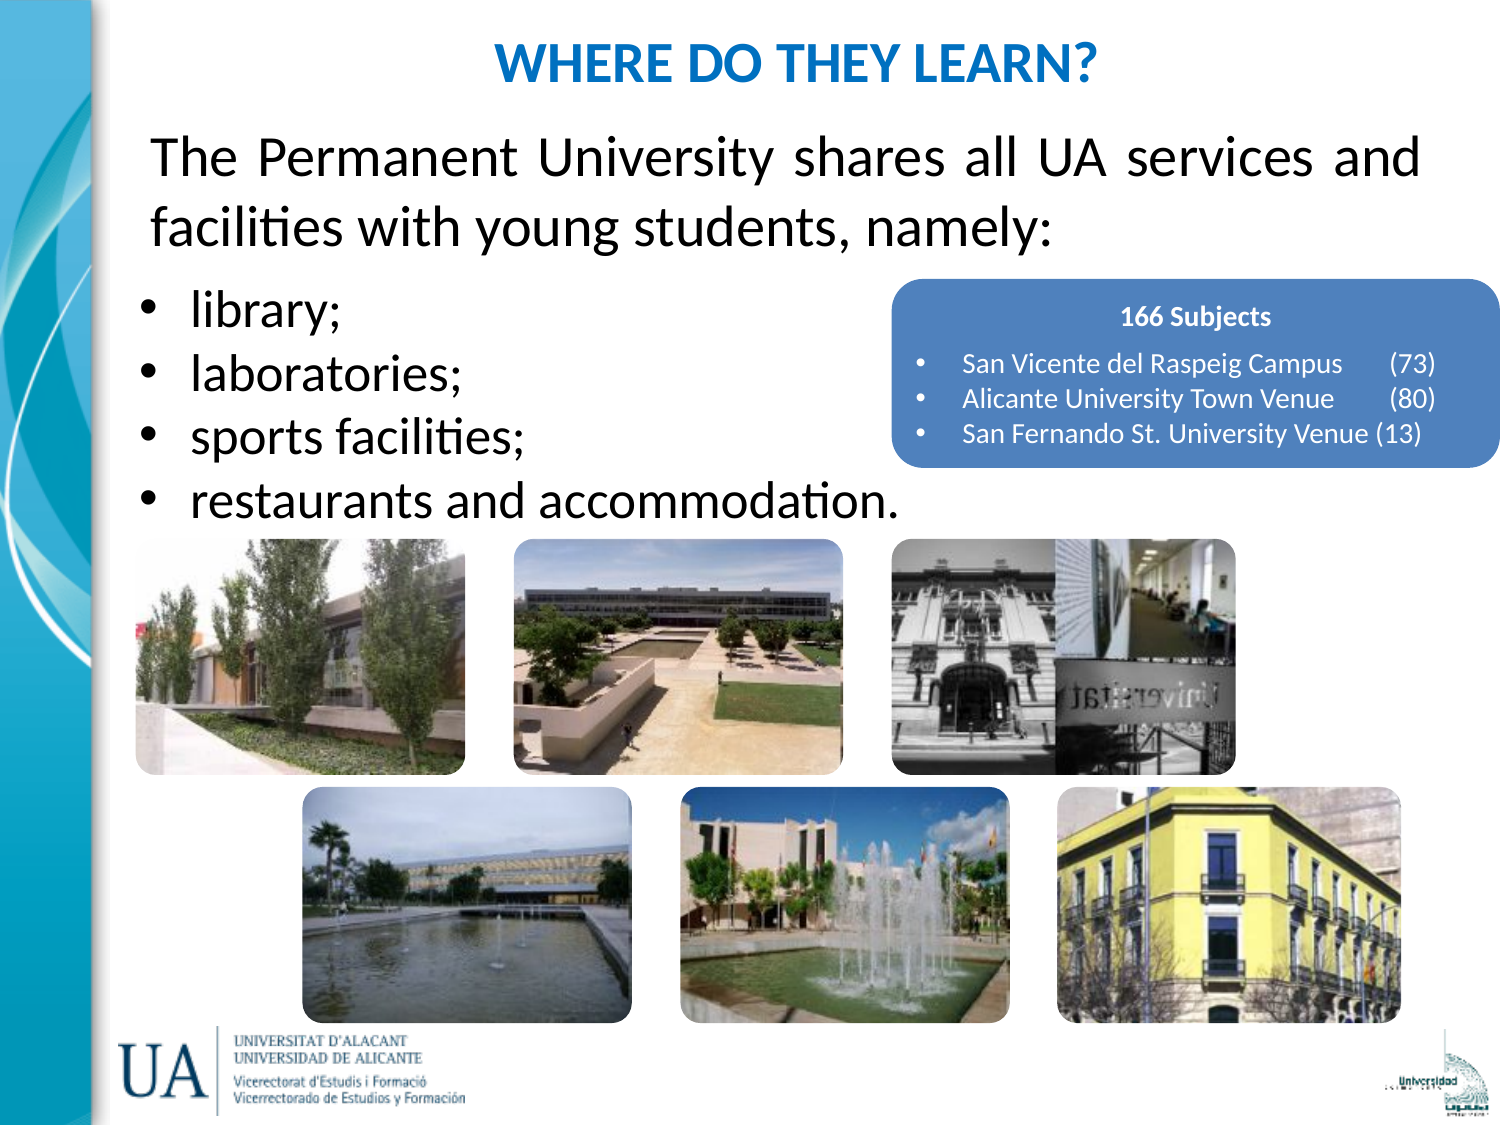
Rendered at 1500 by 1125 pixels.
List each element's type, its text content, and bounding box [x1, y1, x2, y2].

picture [135, 538, 466, 776]
picture [513, 538, 844, 776]
picture [680, 786, 1011, 1024]
picture [891, 538, 1236, 776]
picture [1384, 1029, 1489, 1118]
picture [118, 1026, 465, 1116]
title WHERE DO THEY LEARN? [112, 0, 1483, 119]
list library; laboratories; sports facilities; restaurants and accommodation. [124, 267, 998, 539]
picture [1056, 786, 1402, 1024]
text_box 166 Subjects San Vicente del Raspeig Campus (73) Alicante University Town Venue (80) San Fernando St. University Venue (13) [889, 276, 1500, 470]
text_box The Permanent University shares all UA services and facilities with young students, namely: [135, 110, 1438, 266]
picture [0, 0, 110, 1125]
picture [302, 786, 633, 1024]
